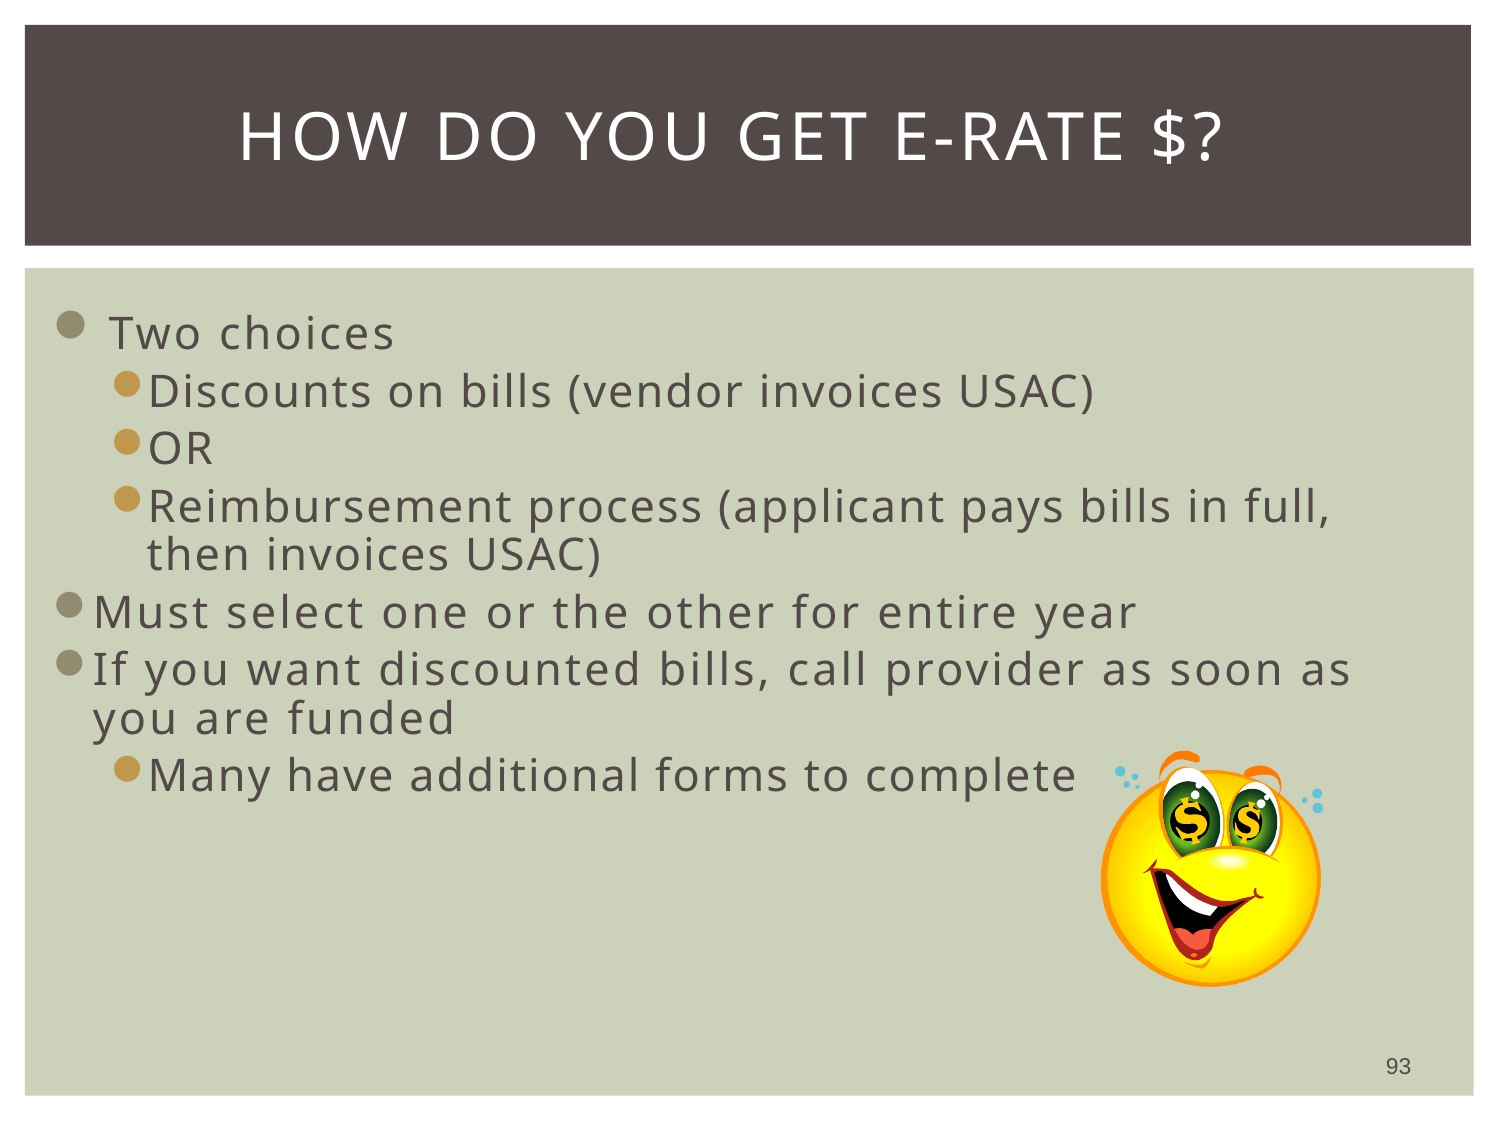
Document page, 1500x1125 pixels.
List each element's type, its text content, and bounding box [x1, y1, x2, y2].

title How do YOU get E-rate $? [62, 75, 1399, 194]
slide_number 93 [1349, 1041, 1448, 1089]
picture [1099, 749, 1324, 988]
list Two choices Discounts on bills (vendor invoices USAC) OR Reimbursement process (applicant pays bills in full, then invoices USAC) Must select one or the other for entire year If you want discounted bills, call provider as soon as you are funded Many have additional forms to complete [37, 299, 1438, 813]
